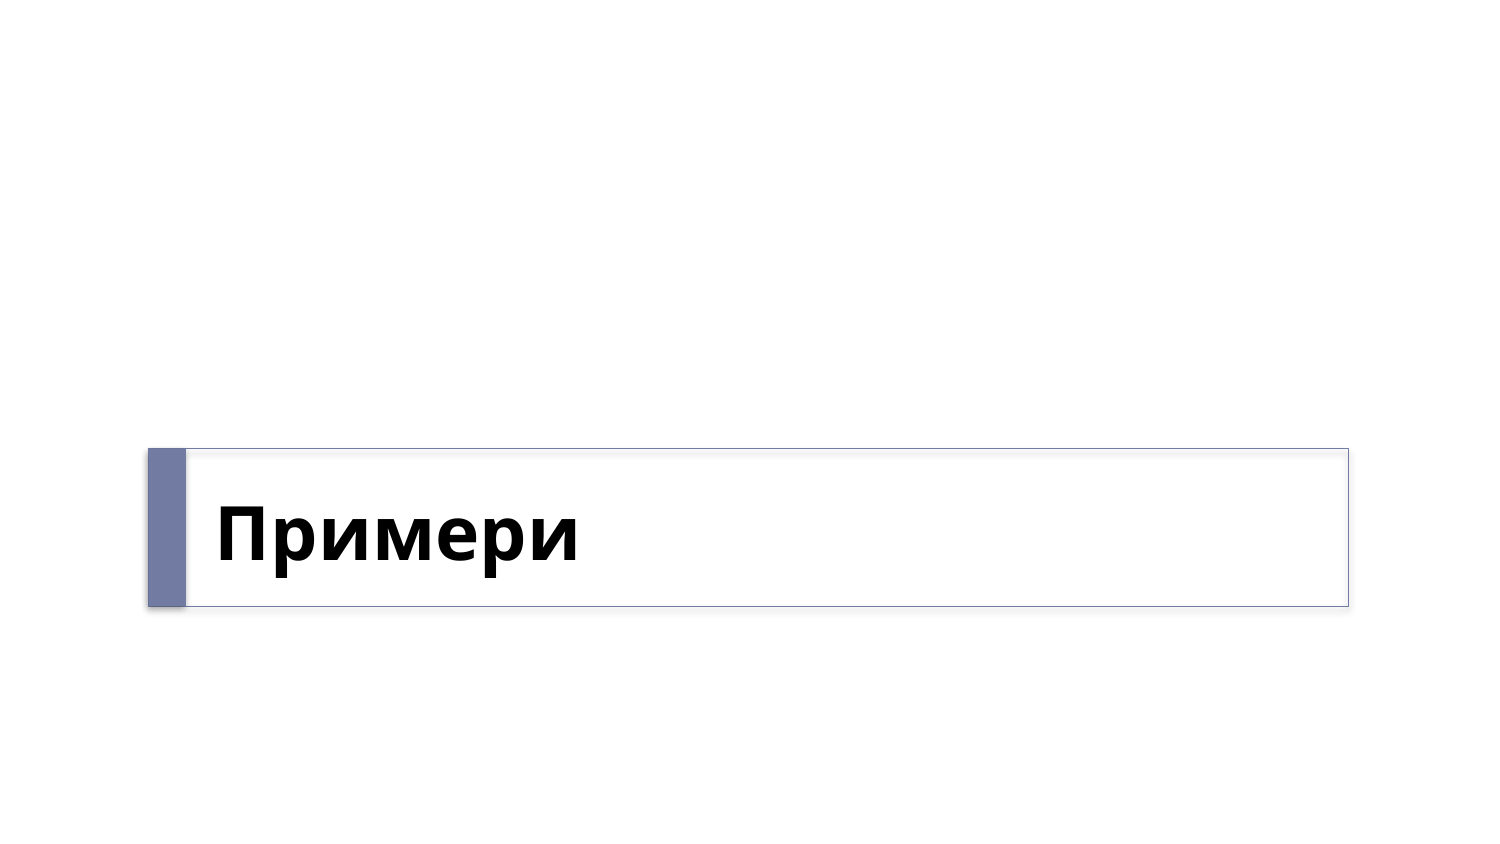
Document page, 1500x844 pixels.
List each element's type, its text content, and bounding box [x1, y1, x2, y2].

title Примери [200, 478, 1325, 600]
